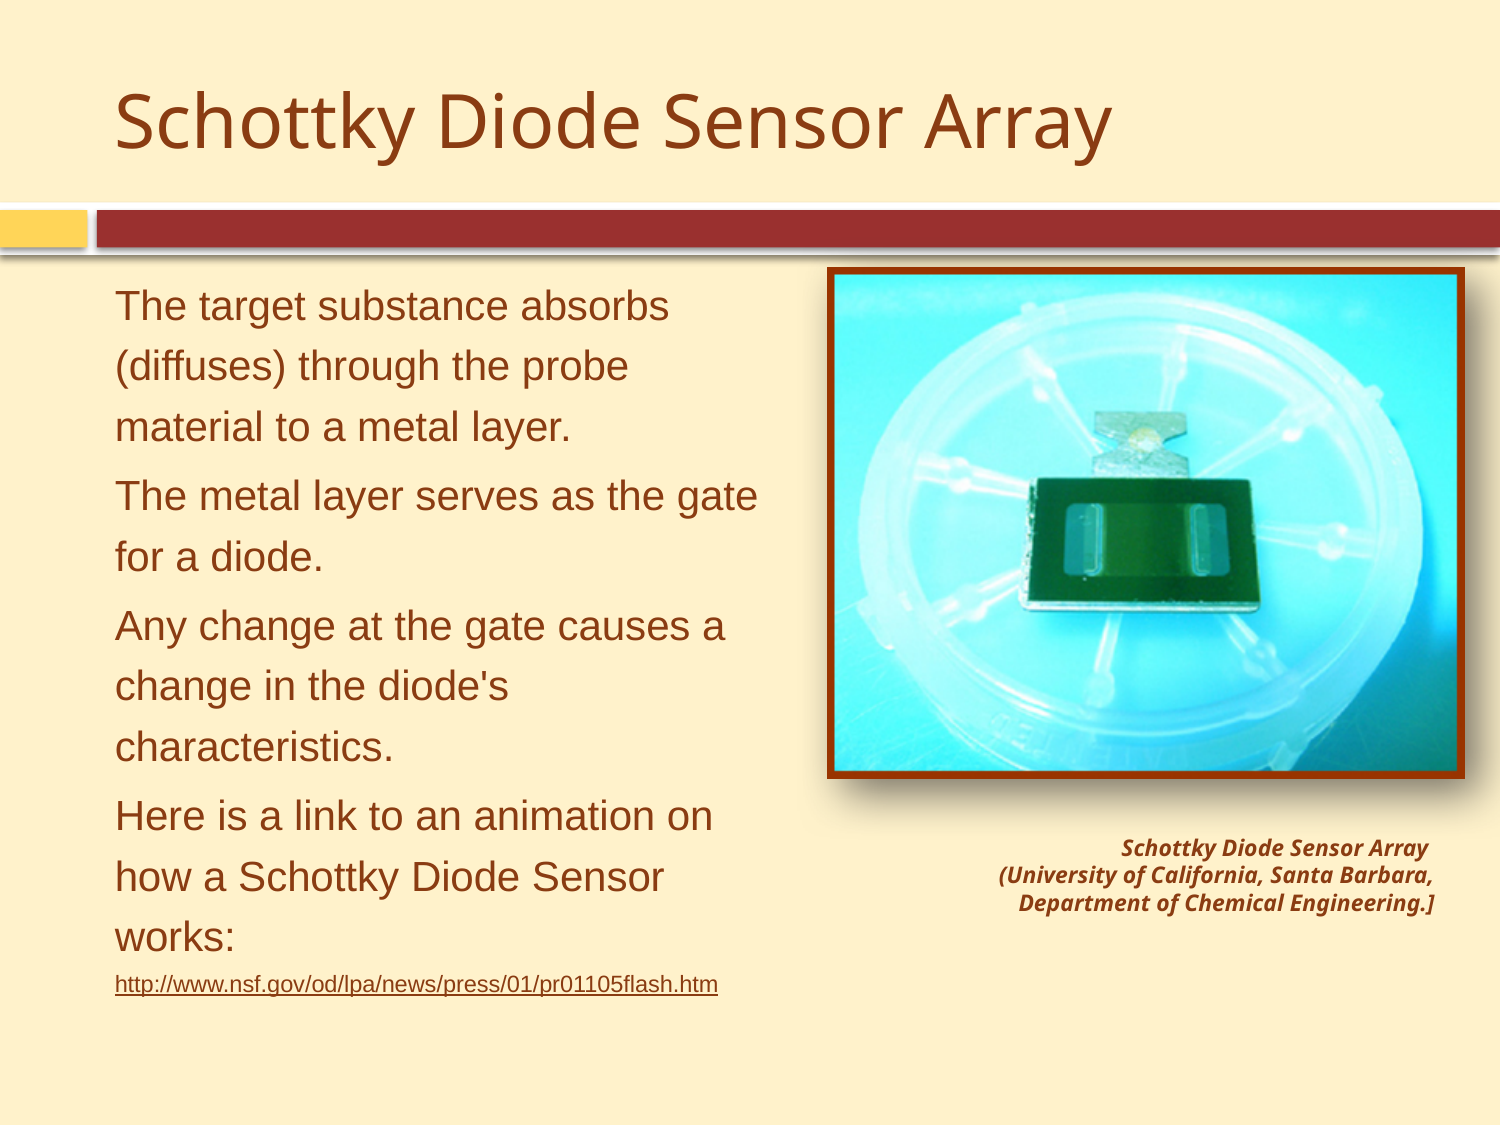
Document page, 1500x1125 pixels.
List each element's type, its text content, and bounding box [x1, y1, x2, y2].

text_box Schottky Diode Sensor Array (University of California, Santa Barbara, Department of Chemical Engineering.] [920, 826, 1450, 924]
list The target substance absorbs (diffuses) through the probe material to a metal layer. The metal layer serves as the gate for a diode. Any change at the gate causes a change in the diode's characteristics. Here is a link to an animation on how a Schottky Diode Sensor works: http://www.nsf.gov/od/lpa/news/press/01/pr01105flash.htm [99, 260, 800, 1011]
title Schottky Diode Sensor Array [99, 37, 1438, 200]
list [826, 267, 1466, 780]
